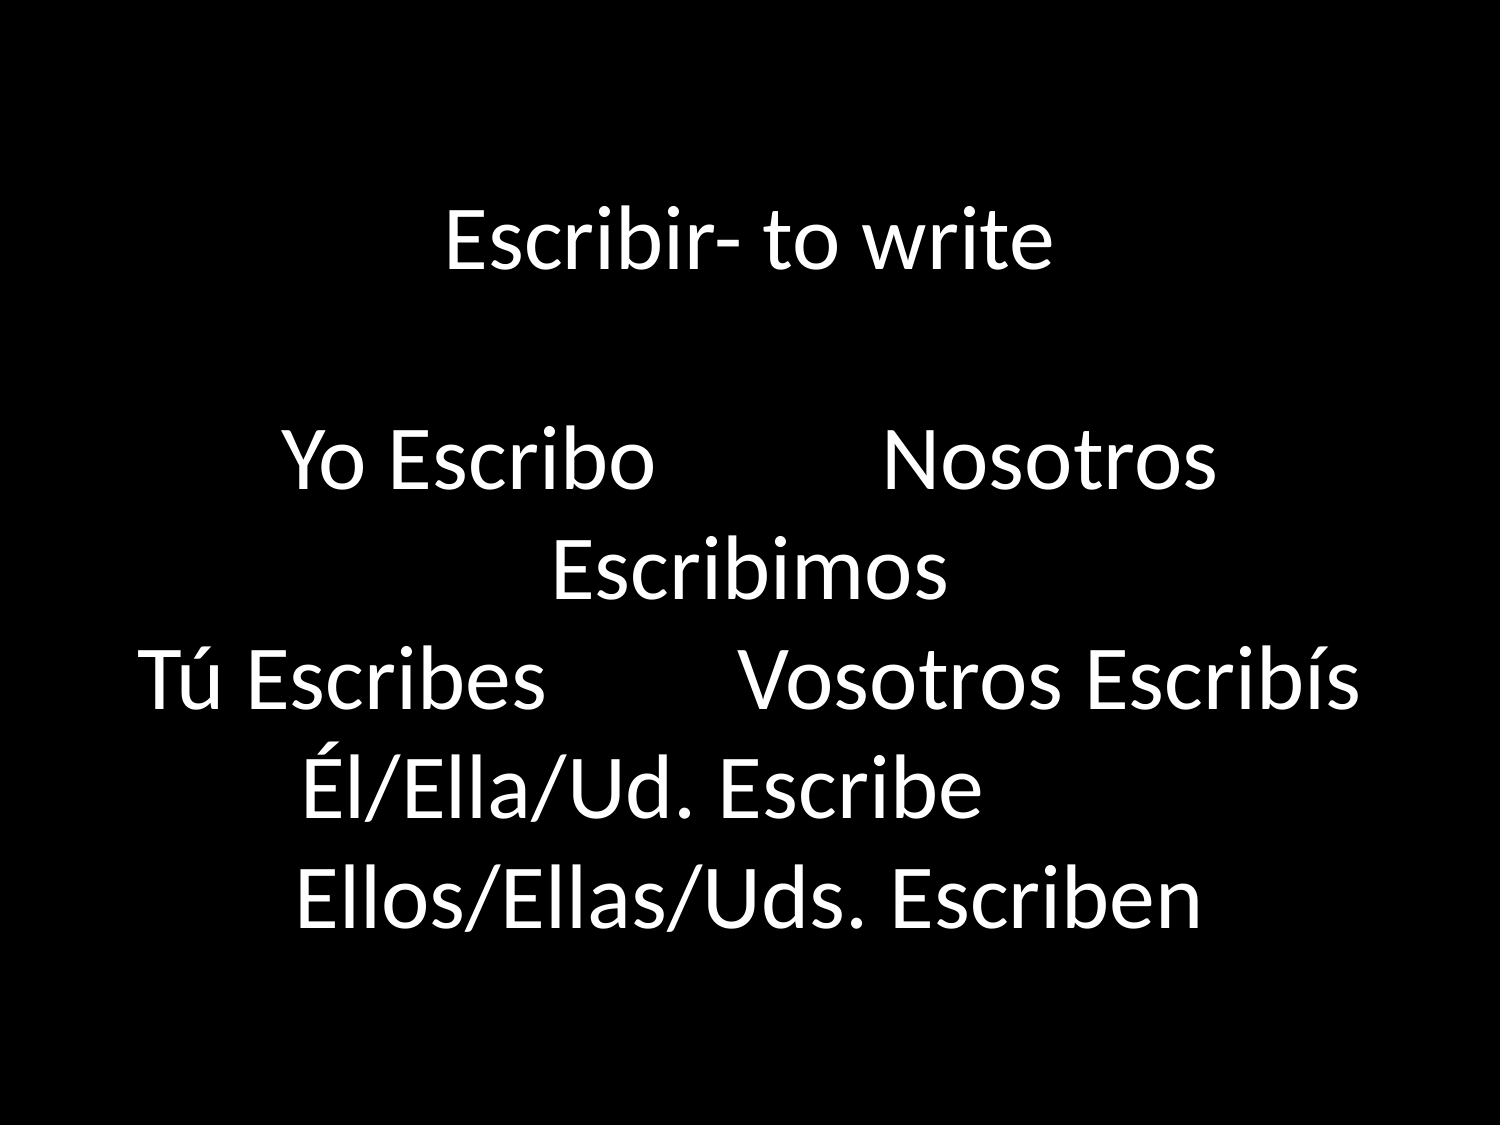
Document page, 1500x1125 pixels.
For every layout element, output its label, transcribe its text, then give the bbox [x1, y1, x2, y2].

title Escribir- to write Yo Escribo Nosotros Escribimos Tú Escribes Vosotros Escribís Él/Ella/Ud. Escribe Ellos/Ellas/Uds. Escriben [75, 45, 1425, 1080]
